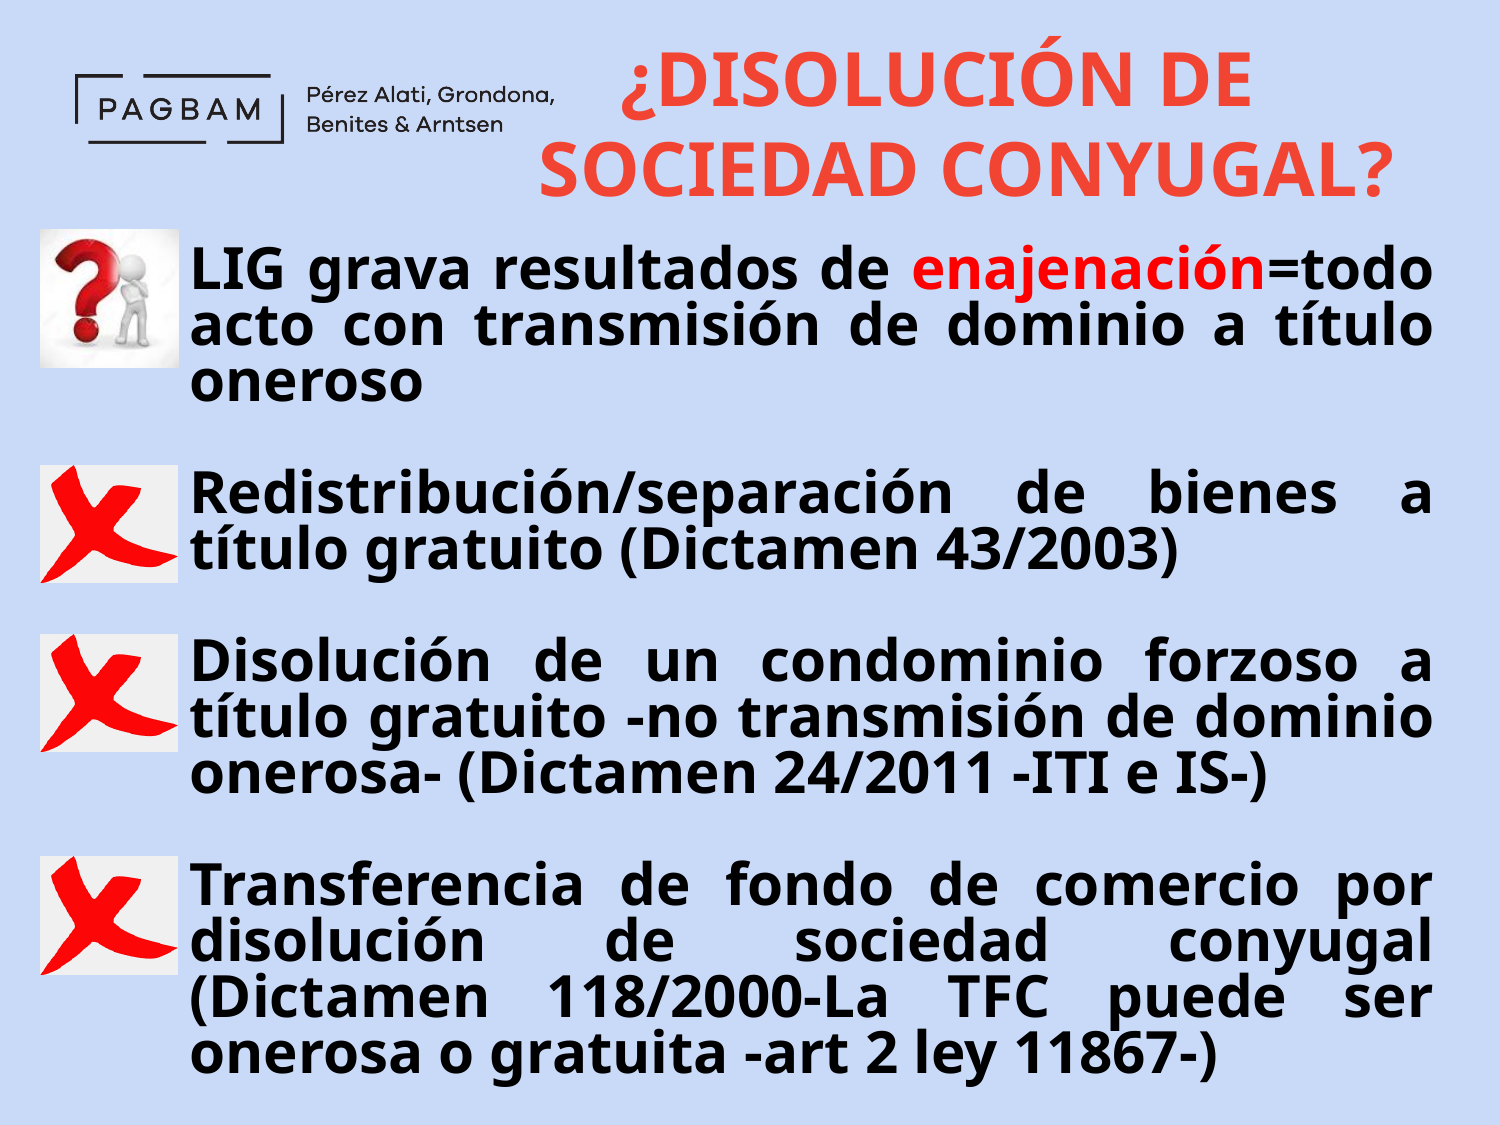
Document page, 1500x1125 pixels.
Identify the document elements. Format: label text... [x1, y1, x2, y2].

picture [40, 464, 179, 583]
title ¿DISOLUCIÓN DE SOCIEDAD CONYUGAL? [75, 0, 1425, 158]
picture [40, 228, 179, 368]
picture [40, 856, 179, 975]
list LIG grava resultados de enajenación=todo acto con transmisión de dominio a título oneroso Redistribución/separación de bienes a título gratuito (Dictamen 43/2003) Disolución de un condominio forzoso a título gratuito -no transmisión de dominio onerosa- (Dictamen 24/2011 -ITI e IS-) Transferencia de fondo de comercio por disolución de sociedad conyugal (Dictamen 118/2000-La TFC puede ser onerosa o gratuita -art 2 ley 11867-) [99, 236, 1450, 902]
picture [40, 634, 179, 753]
